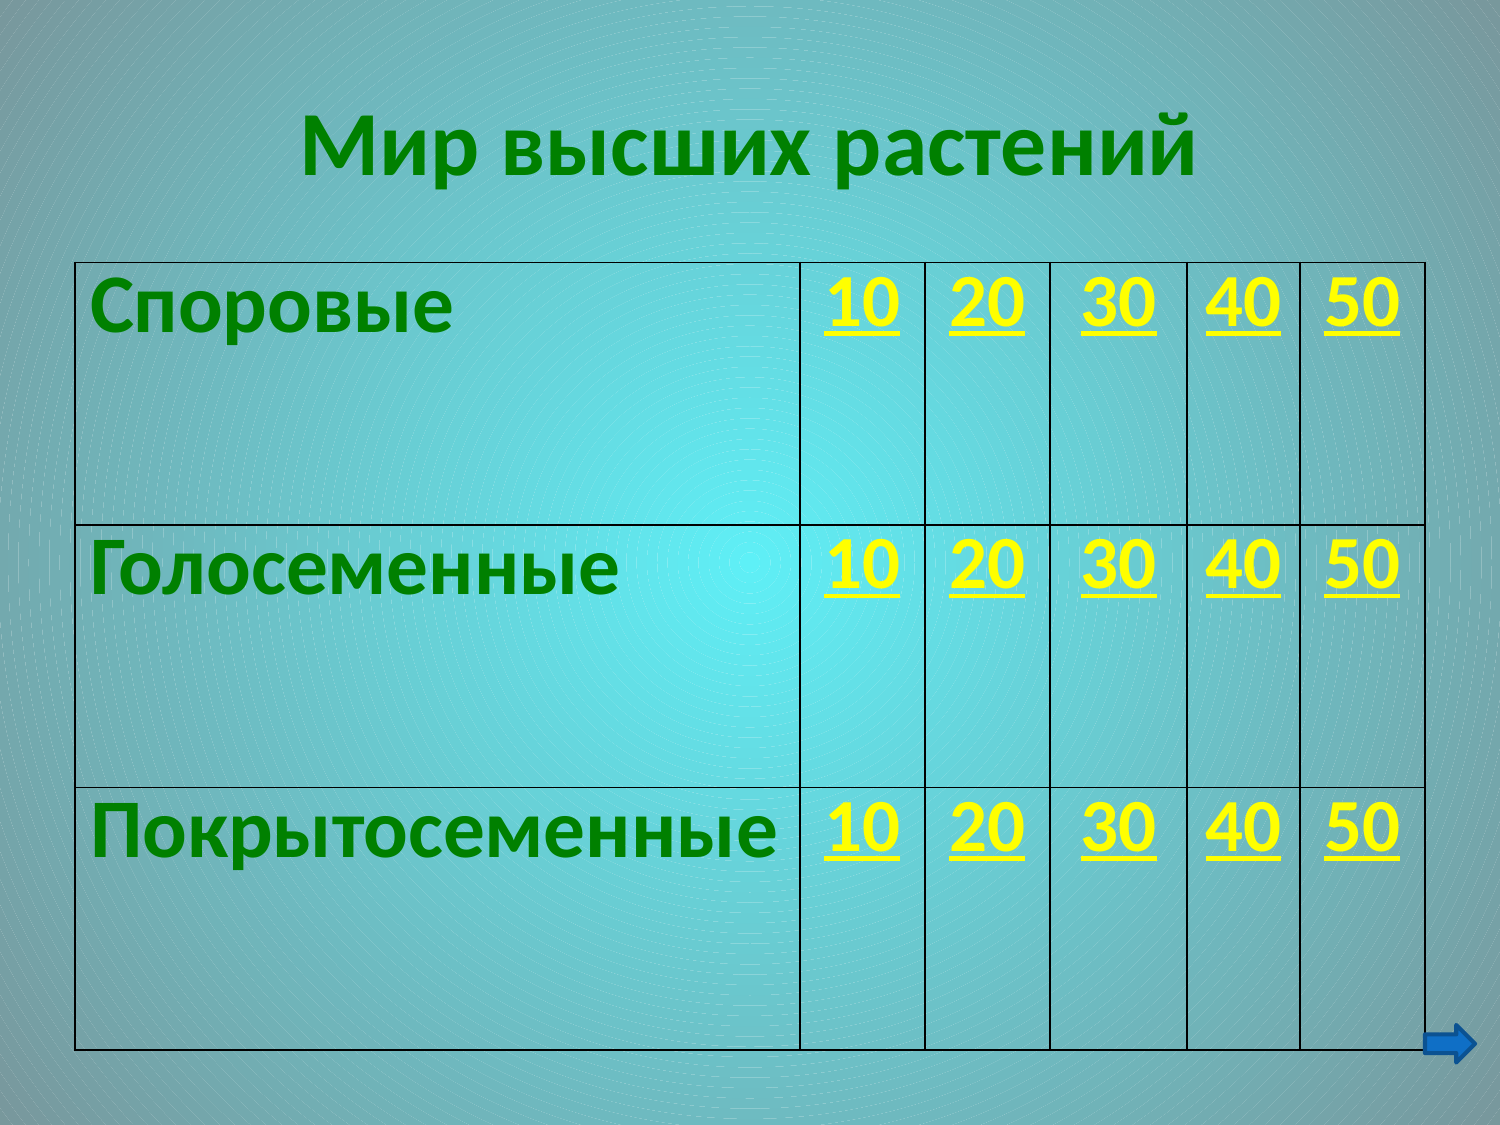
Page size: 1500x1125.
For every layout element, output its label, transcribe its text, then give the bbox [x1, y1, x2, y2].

table_cell 20 [926, 788, 1049, 1049]
table_cell Голосеменные [76, 526, 799, 787]
table_header 10 [801, 263, 924, 524]
table_header 30 [1051, 263, 1186, 524]
table_cell 50 [1301, 526, 1424, 787]
table_cell 30 [1051, 788, 1186, 1049]
table_cell 30 [1051, 526, 1186, 787]
table_cell 40 [1188, 788, 1299, 1049]
text_box [1422, 1023, 1478, 1065]
table_header 50 [1301, 263, 1424, 524]
table_cell 10 [801, 526, 924, 787]
title Мир высших растений [75, 45, 1425, 233]
table_header 20 [926, 263, 1049, 524]
table_cell 20 [926, 526, 1049, 787]
table_cell 50 [1301, 788, 1424, 1049]
table_cell 10 [801, 788, 924, 1049]
table_cell Покрытосеменные [76, 788, 799, 1049]
table_header 40 [1188, 263, 1299, 524]
table_cell 40 [1188, 526, 1299, 787]
table_header Споровые [76, 263, 799, 524]
